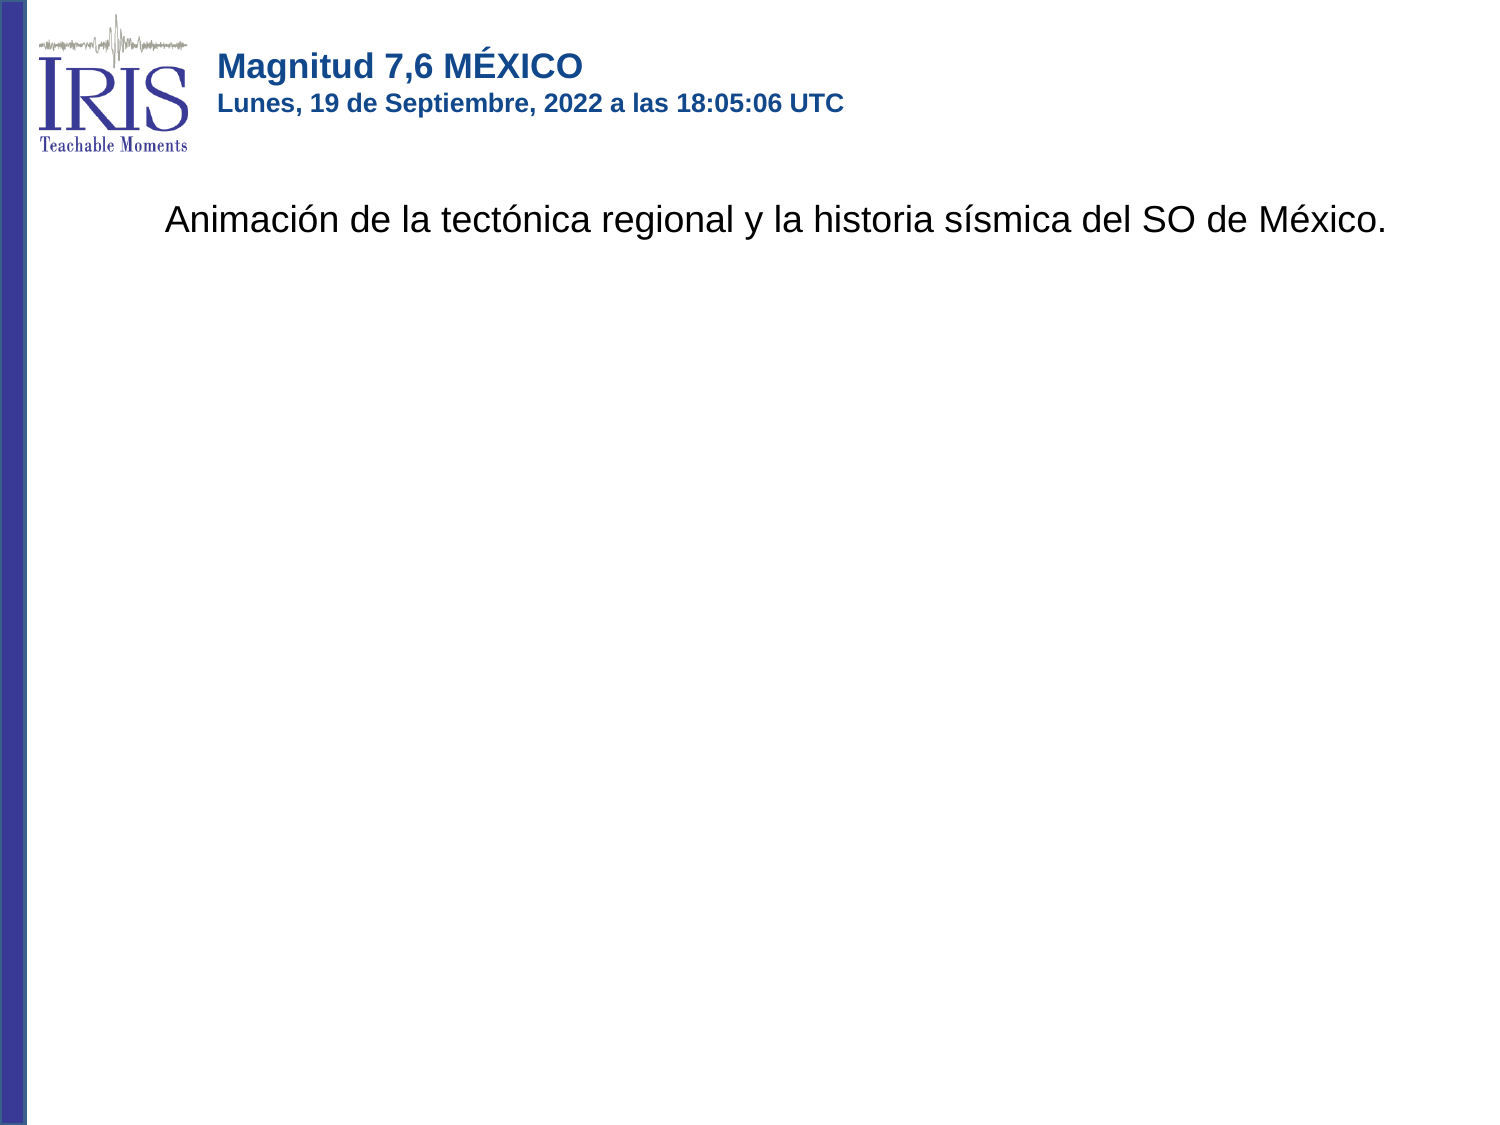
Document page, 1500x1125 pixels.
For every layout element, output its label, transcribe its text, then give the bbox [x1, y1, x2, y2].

text_box Animación de la tectónica regional y la historia sísmica del SO de México. [149, 187, 1428, 248]
text_box Magnitud 7,6 MÉXICO Lunes, 19 de Septiembre, 2022 a las 18:05:06 UTC [202, 0, 1499, 125]
text_box [0, 0, 27, 1125]
picture [39, 12, 188, 165]
